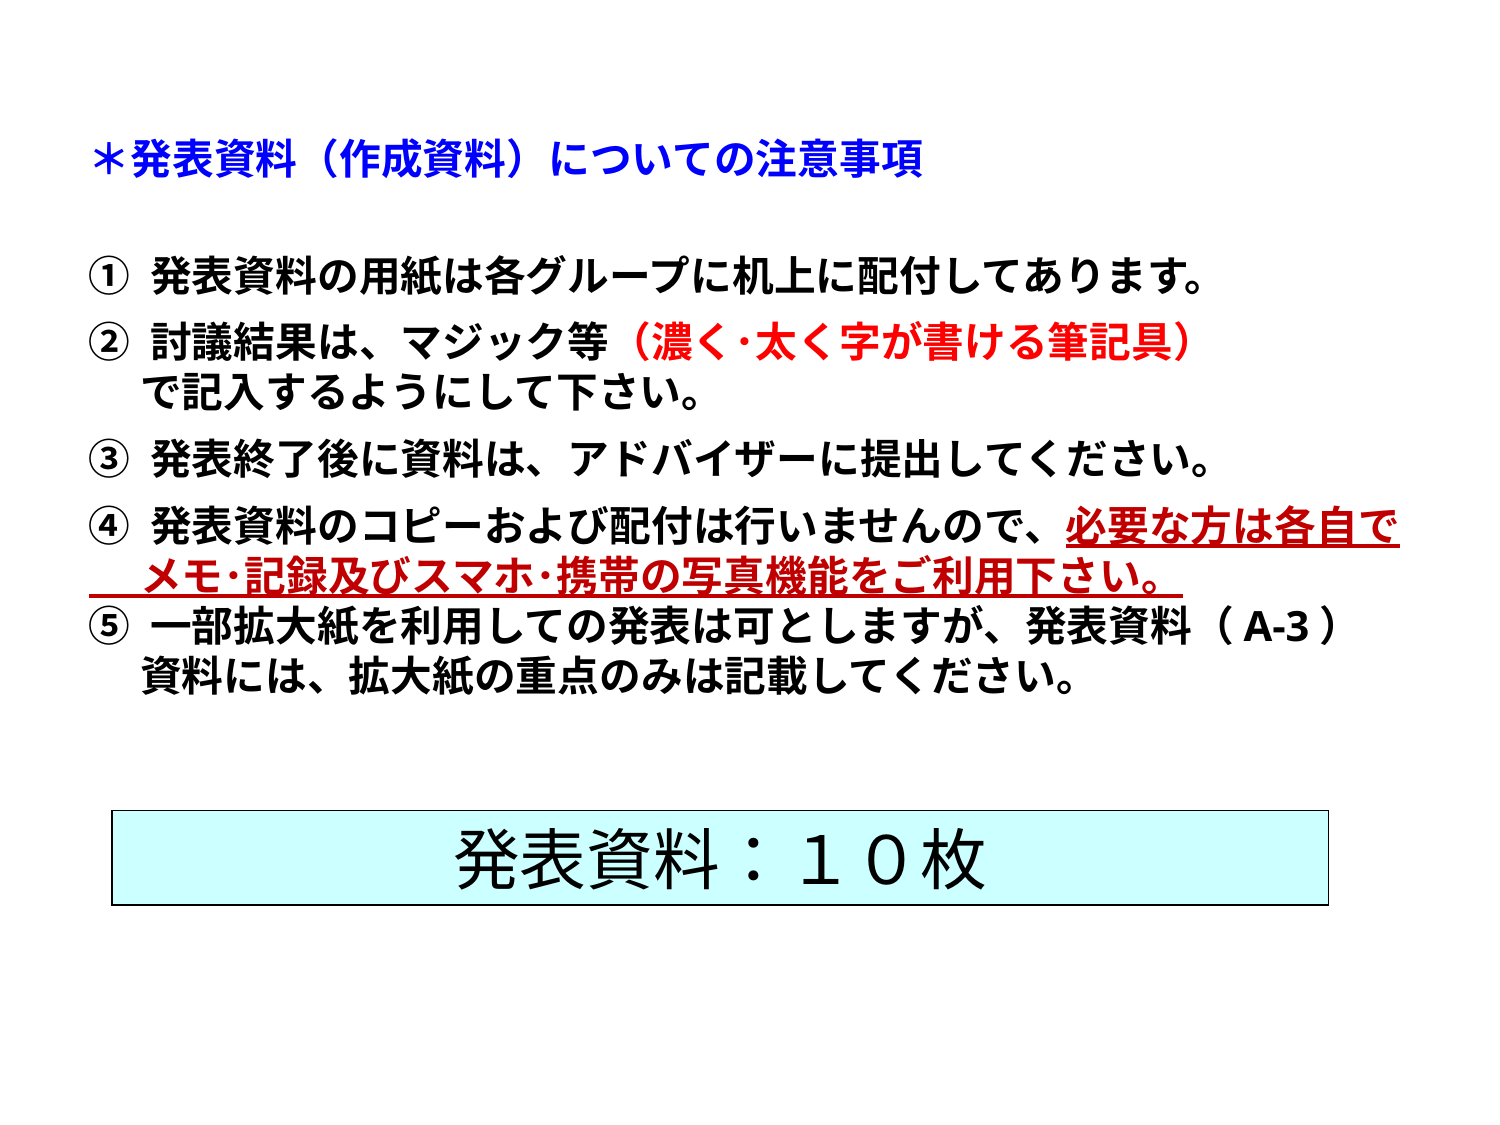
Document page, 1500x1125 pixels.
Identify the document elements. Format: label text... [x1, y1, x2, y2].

text_box ＊発表資料（作成資料）についての注意事項 ① 発表資料の用紙は各グループに机上に配付してあります。 ② 討議結果は、マジック等（濃く･太く字が書ける筆記具） で記入するようにして下さい。 ③ 発表終了後に資料は、アドバイザーに提出してください。 ④ 発表資料のコピーおよび配付は行いませんので、必要な方は各自で メモ･記録及びスマホ･携帯の写真機能をご利用下さい。 ⑤ 一部拡大紙を利用しての発表は可としますが、発表資料（A-3） 資料には、拡大紙の重点のみは記載してください。 [74, 125, 1500, 757]
text_box 発表資料：１０枚 [112, 810, 1329, 906]
